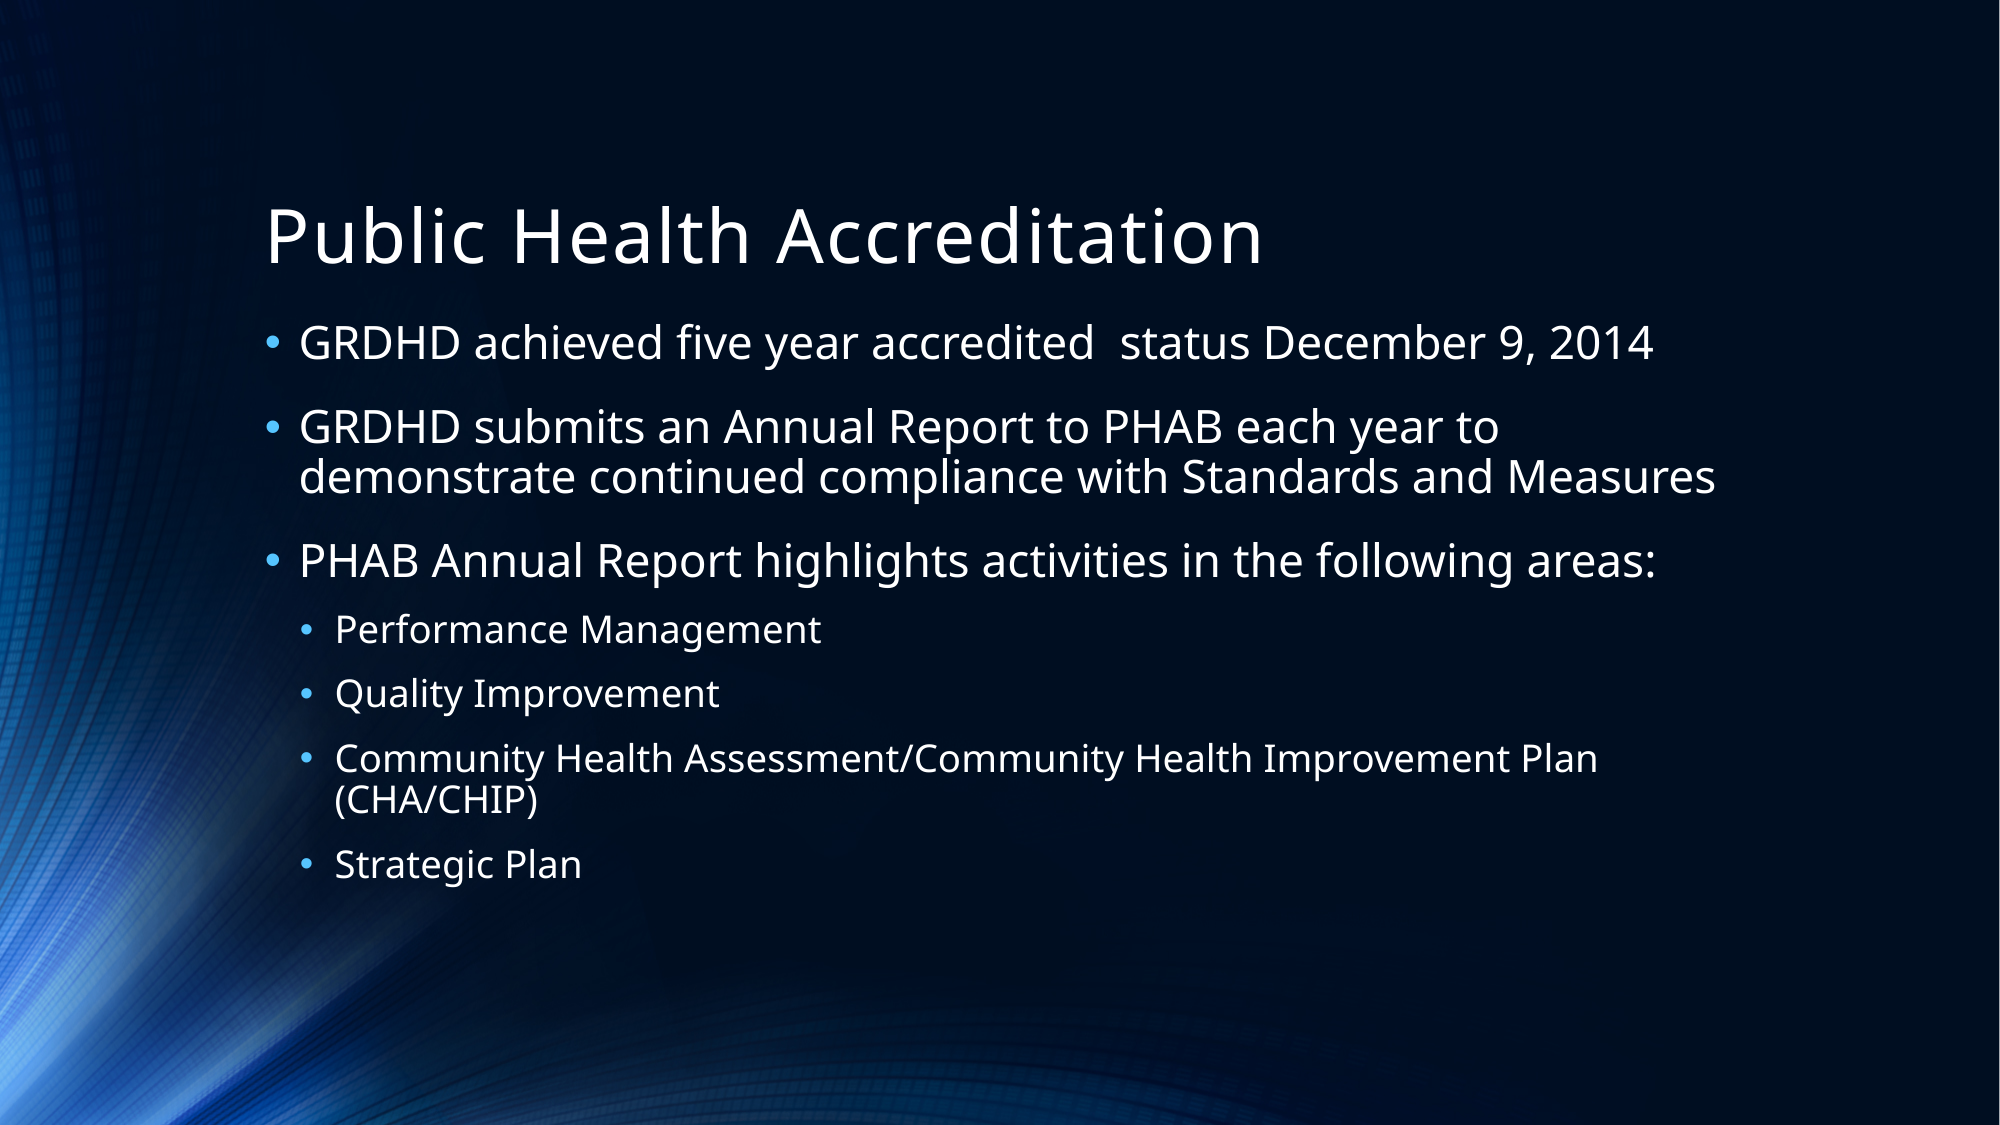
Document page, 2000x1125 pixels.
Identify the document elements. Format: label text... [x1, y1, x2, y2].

title Public Health Accreditation [249, 62, 1750, 288]
list GRDHD achieved five year accredited status December 9, 2014 GRDHD submits an Annual Report to PHAB each year to demonstrate continued compliance with Standards and Measures PHAB Annual Report highlights activities in the following areas: Performance Management Quality Improvement Community Health Assessment/Community Health Improvement Plan (CHA/CHIP) Strategic Plan [249, 312, 1749, 988]
picture [0, 0, 2000, 1125]
